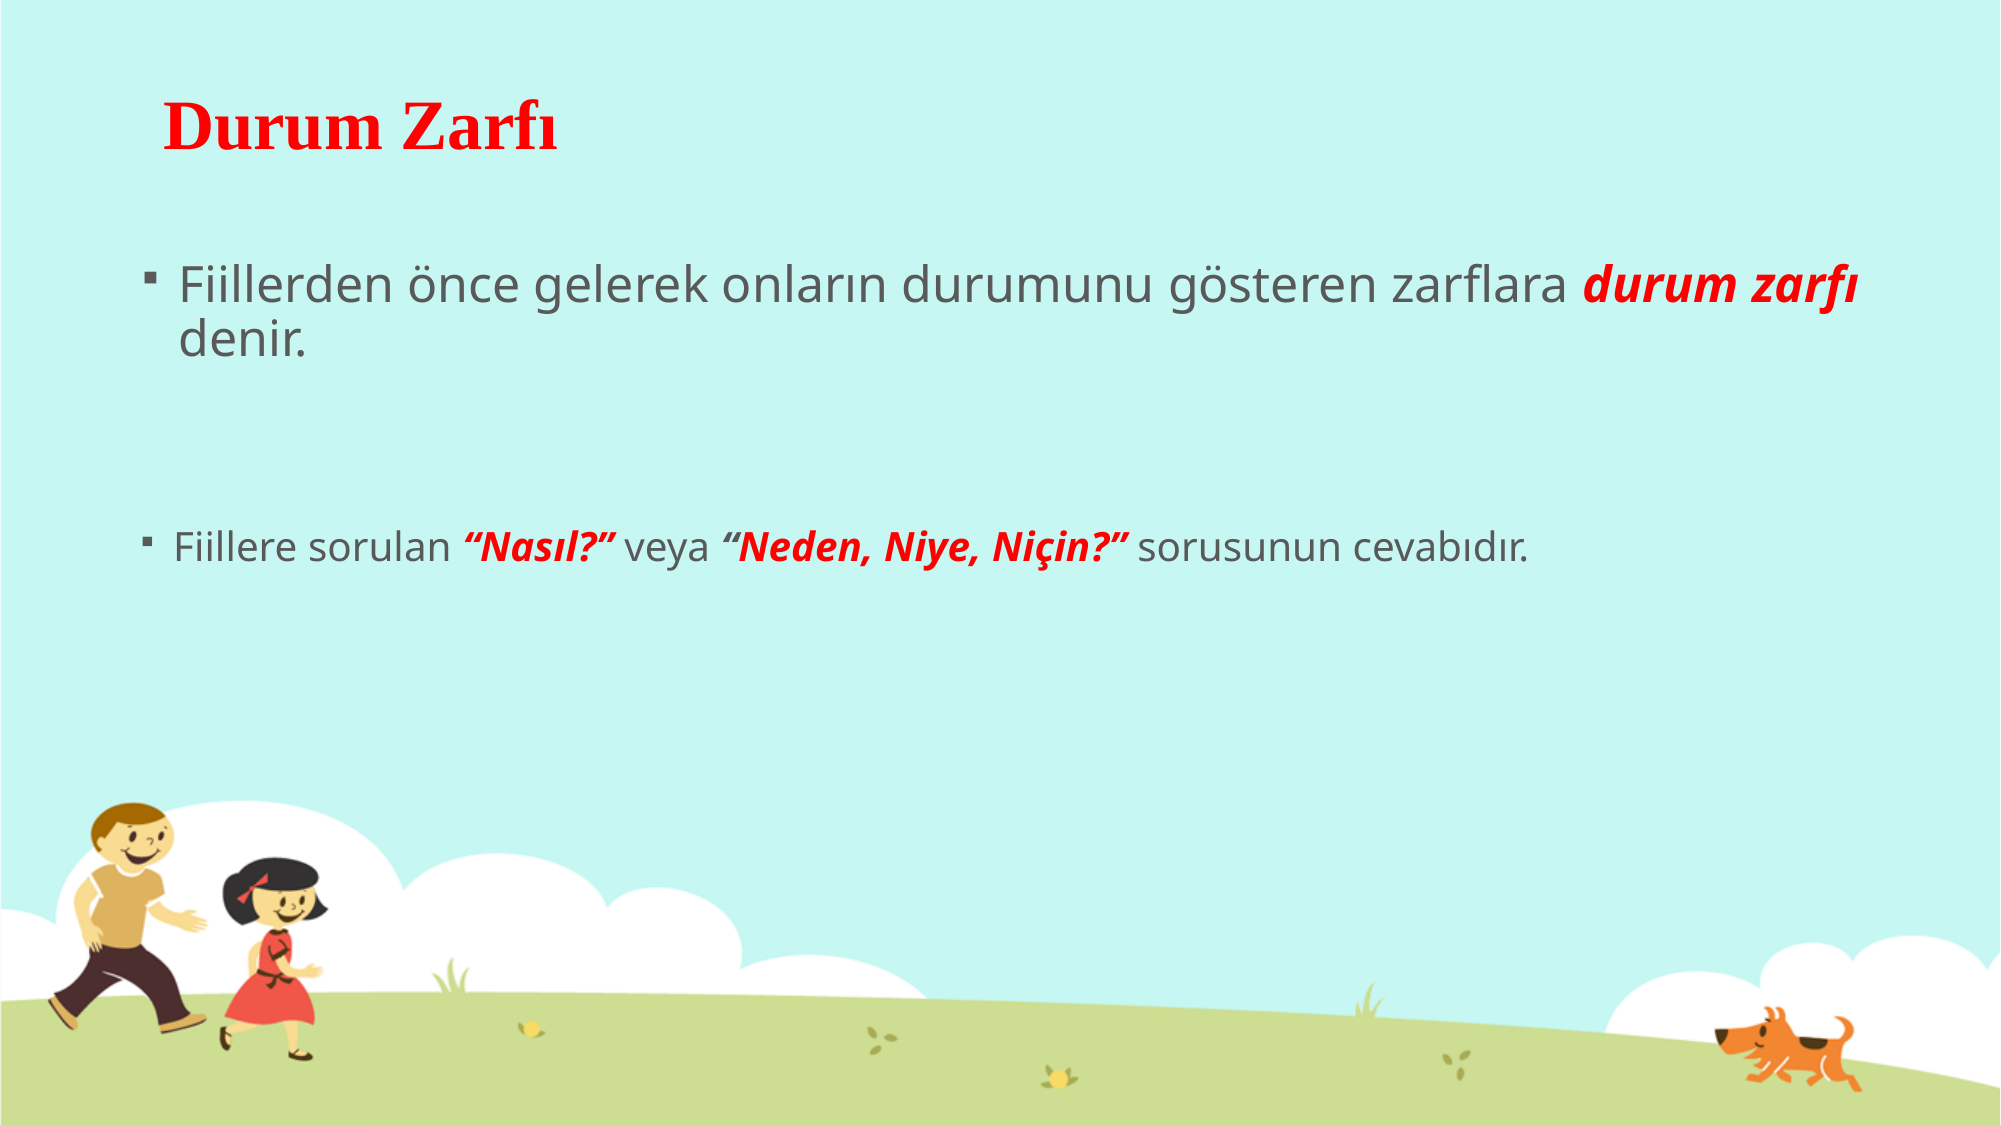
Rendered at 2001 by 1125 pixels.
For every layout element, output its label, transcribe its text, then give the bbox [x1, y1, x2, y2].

picture [0, 0, 2001, 1125]
title Durum Zarfı [148, 53, 1686, 173]
text_box Fiillere sorulan “Nasıl?” veya “Neden, Niye, Niçin?” sorusunun cevabıdır. [118, 519, 1846, 606]
text_box Fiillerden önce gelerek onların durumunu gösteren zarflara durum zarfı denir. [118, 251, 1882, 397]
